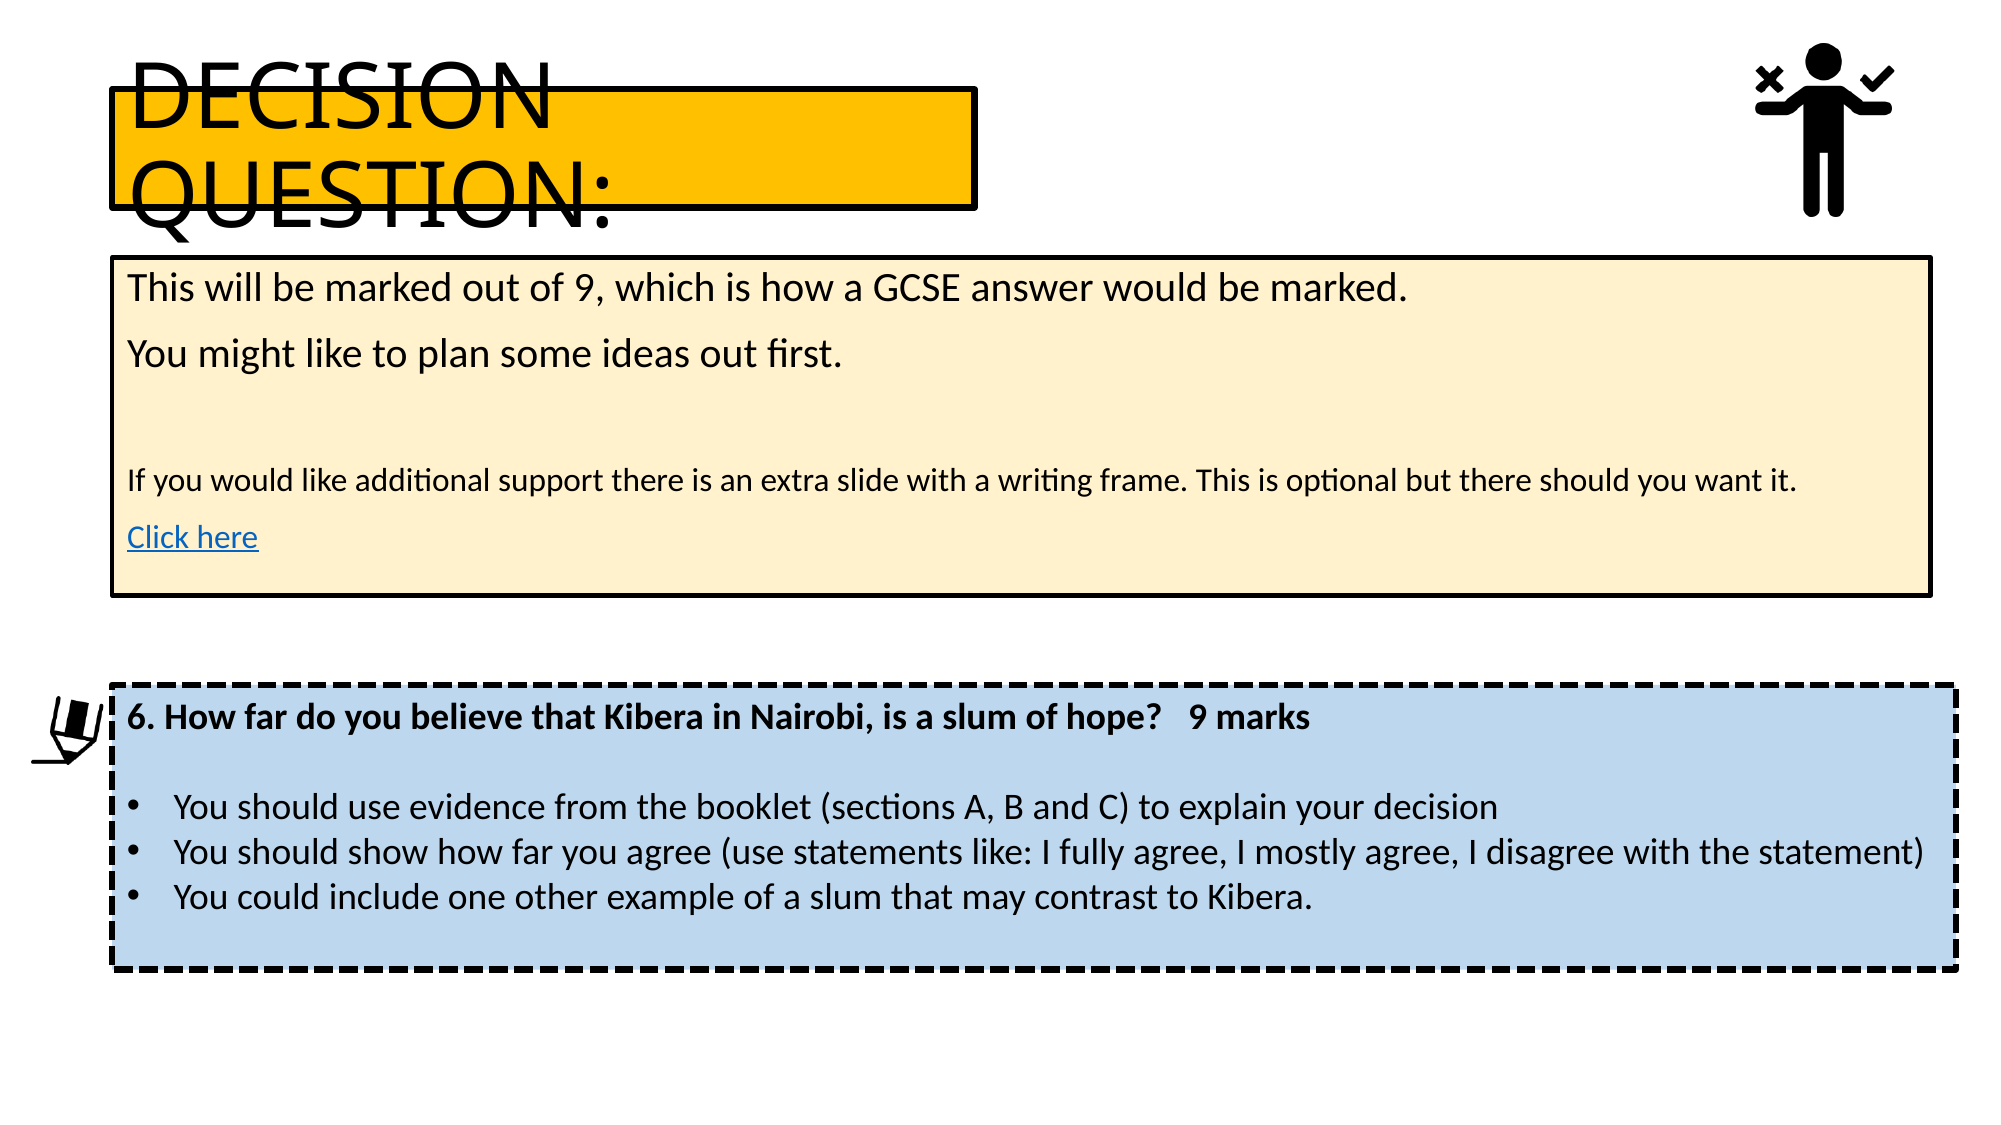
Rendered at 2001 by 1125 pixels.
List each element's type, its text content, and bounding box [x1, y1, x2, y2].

picture [1733, 38, 1916, 221]
picture [21, 684, 113, 776]
title DECISION QUESTION: [112, 89, 975, 208]
list This will be marked out of 9, which is how a GCSE answer would be marked. You might like to plan some ideas out first. If you would like additional support there is an extra slide with a writing frame. This is optional but there should you want it. Click here [112, 257, 1931, 596]
text_box 6. How far do you believe that Kibera in Nairobi, is a slum of hope? 9 marks You should use evidence from the booklet (sections A, B and C) to explain your decision You should show how far you agree (use statements like: I fully agree, I mostly agree, I disagree with the statement) You could include one other example of a slum that may contrast to Kibera. [112, 684, 1956, 970]
